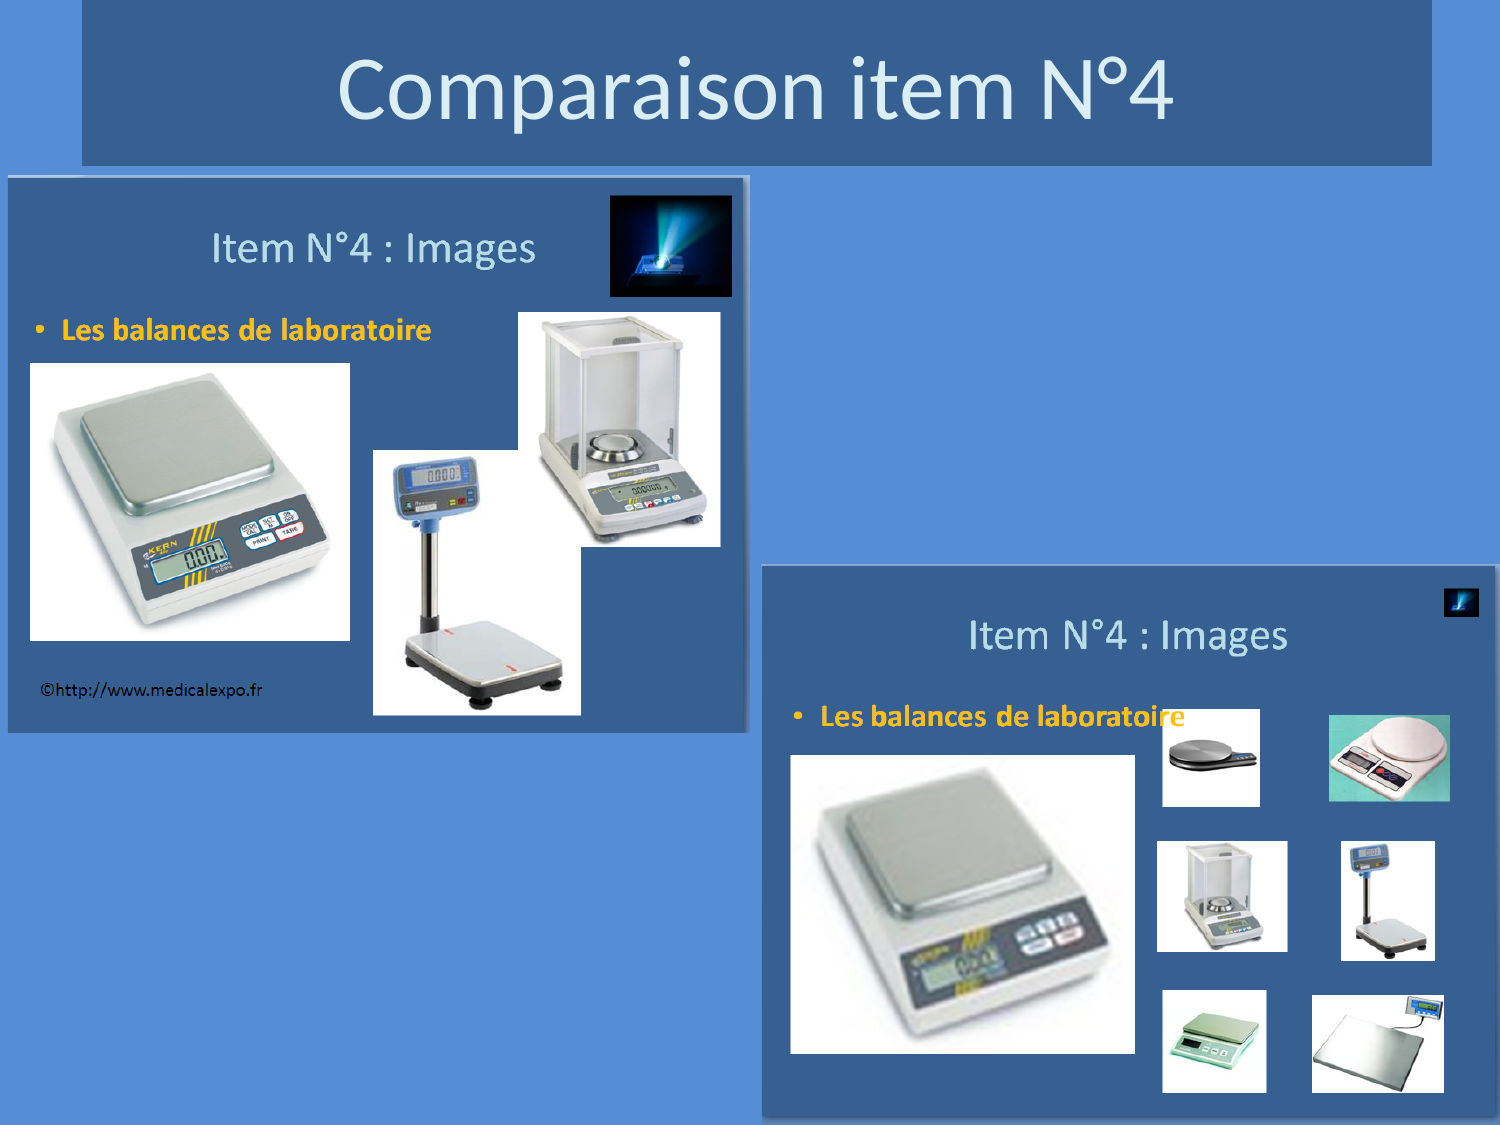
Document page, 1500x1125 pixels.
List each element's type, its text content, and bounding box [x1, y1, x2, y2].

picture [761, 564, 1500, 1125]
picture [7, 175, 751, 733]
title Comparaison item N°4 [82, 0, 1432, 166]
